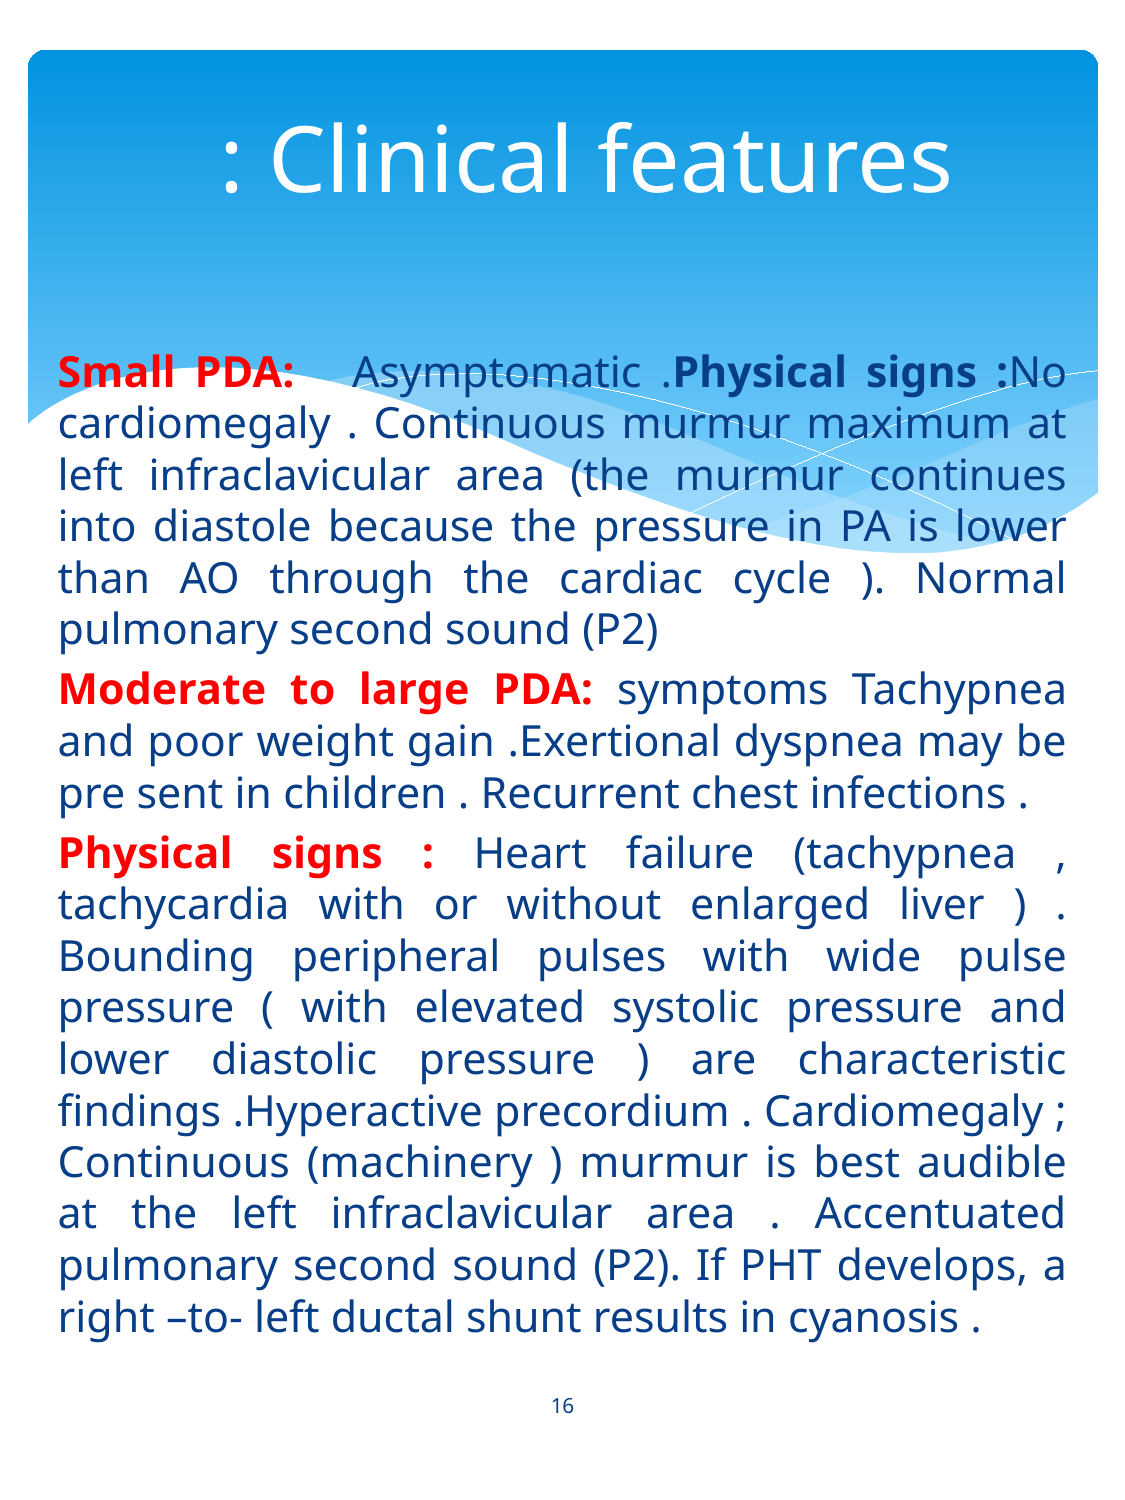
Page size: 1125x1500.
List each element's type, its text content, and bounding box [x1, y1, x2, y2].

list Small PDA: Asymptomatic .Physical signs :No cardiomegaly . Continuous murmur maximum at left infraclavicular area (the murmur continues into diastole because the pressure in PA is lower than AO through the cardiac cycle ). Normal pulmonary second sound (P2) Moderate to large PDA: symptoms Tachypnea and poor weight gain .Exertional dyspnea may be pre sent in children . Recurrent chest infections . Physical signs : Heart failure (tachypnea , tachycardia with or without enlarged liver ) . Bounding peripheral pulses with wide pulse pressure ( with elevated systolic pressure and lower diastolic pressure ) are characteristic findings .Hyperactive precordium . Cardiomegaly ; Continuous (machinery ) murmur is best audible at the left infraclavicular area . Accentuated pulmonary second sound (P2). If PHT develops, a right –to- left ductal shunt results in cyanosis . [42, 336, 1083, 1447]
slide_number 16 [491, 1367, 634, 1447]
title Clinical features : [56, 73, 1069, 348]
